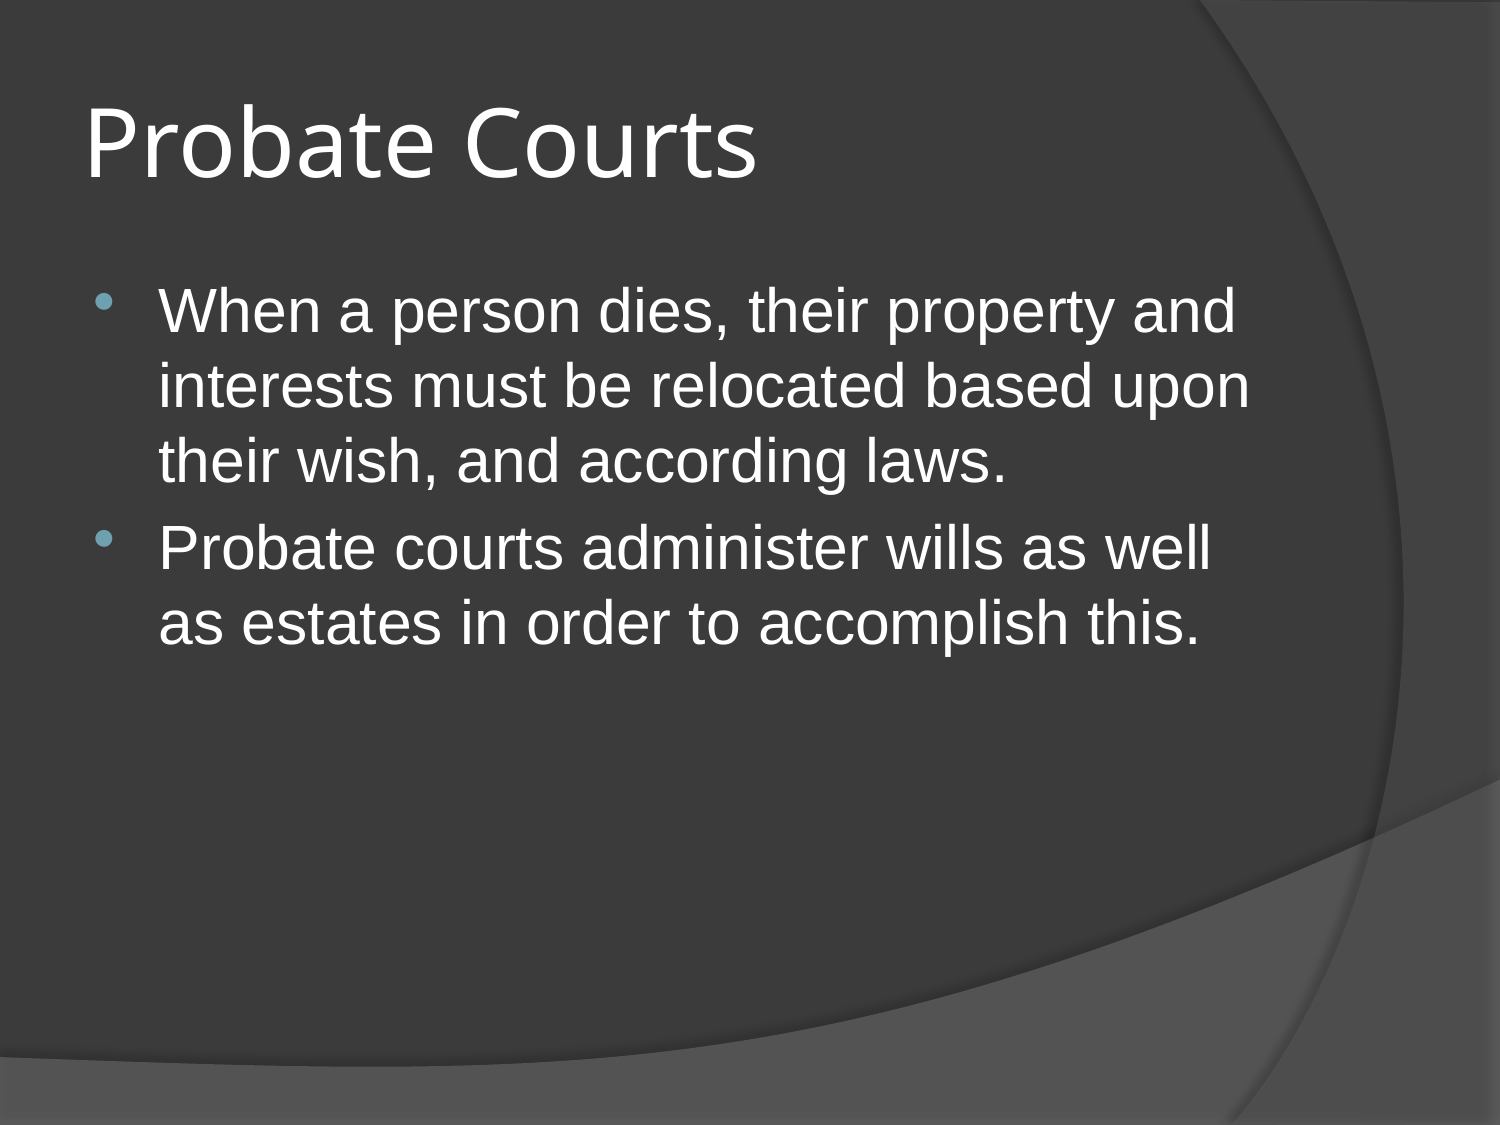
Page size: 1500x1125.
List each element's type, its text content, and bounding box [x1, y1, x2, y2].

list When a person dies, their property and interests must be relocated based upon their wish, and according laws. Probate courts administer wills as well as estates in order to accomplish this. [75, 262, 1300, 1005]
title Probate Courts [75, 45, 1300, 233]
